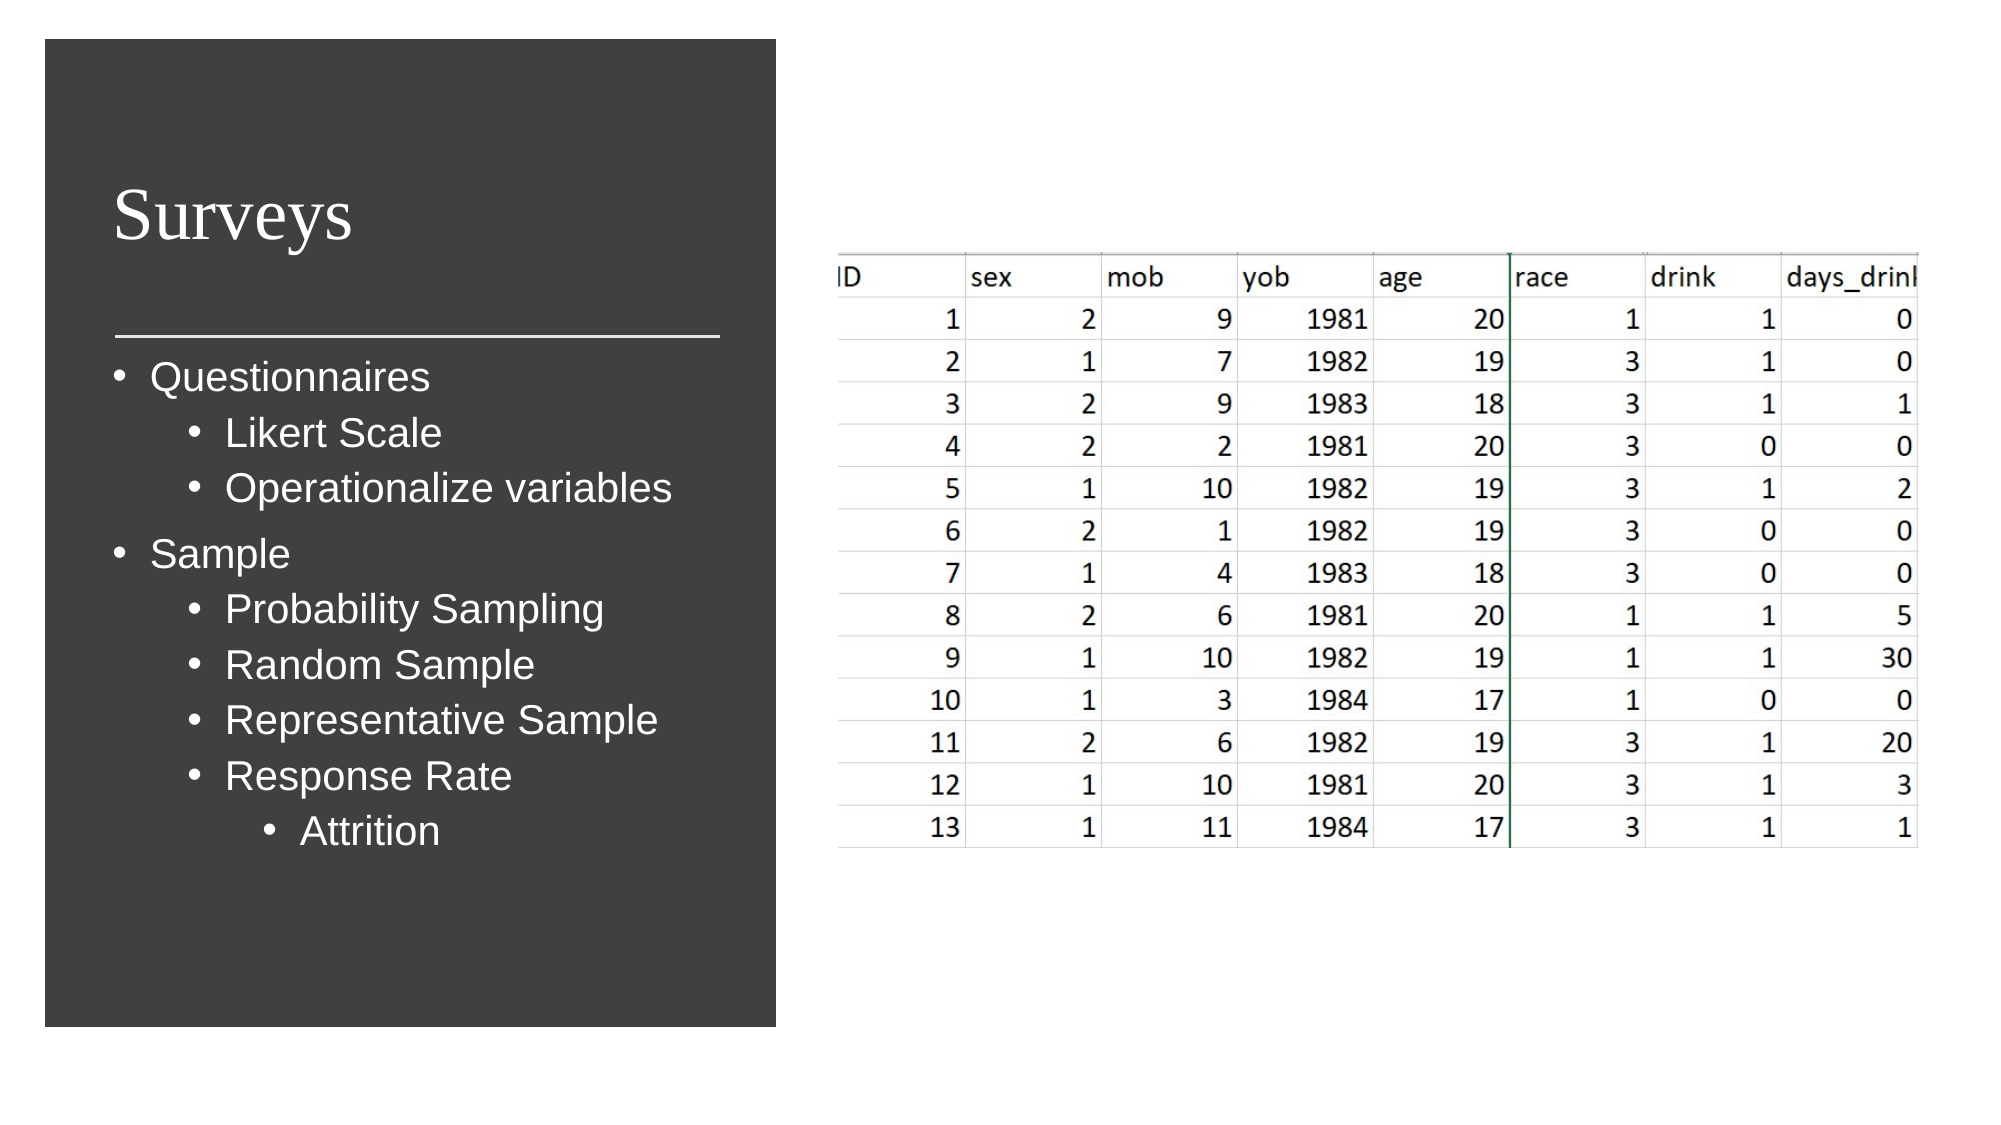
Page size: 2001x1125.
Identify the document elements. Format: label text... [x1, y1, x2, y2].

title Surveys [97, 105, 725, 326]
list Questionnaires Likert Scale Operationalize variables Sample Probability Sampling Random Sample Representative Sample Response Rate Attrition [97, 348, 725, 967]
text_box [54, 49, 767, 1018]
picture [838, 252, 1921, 848]
